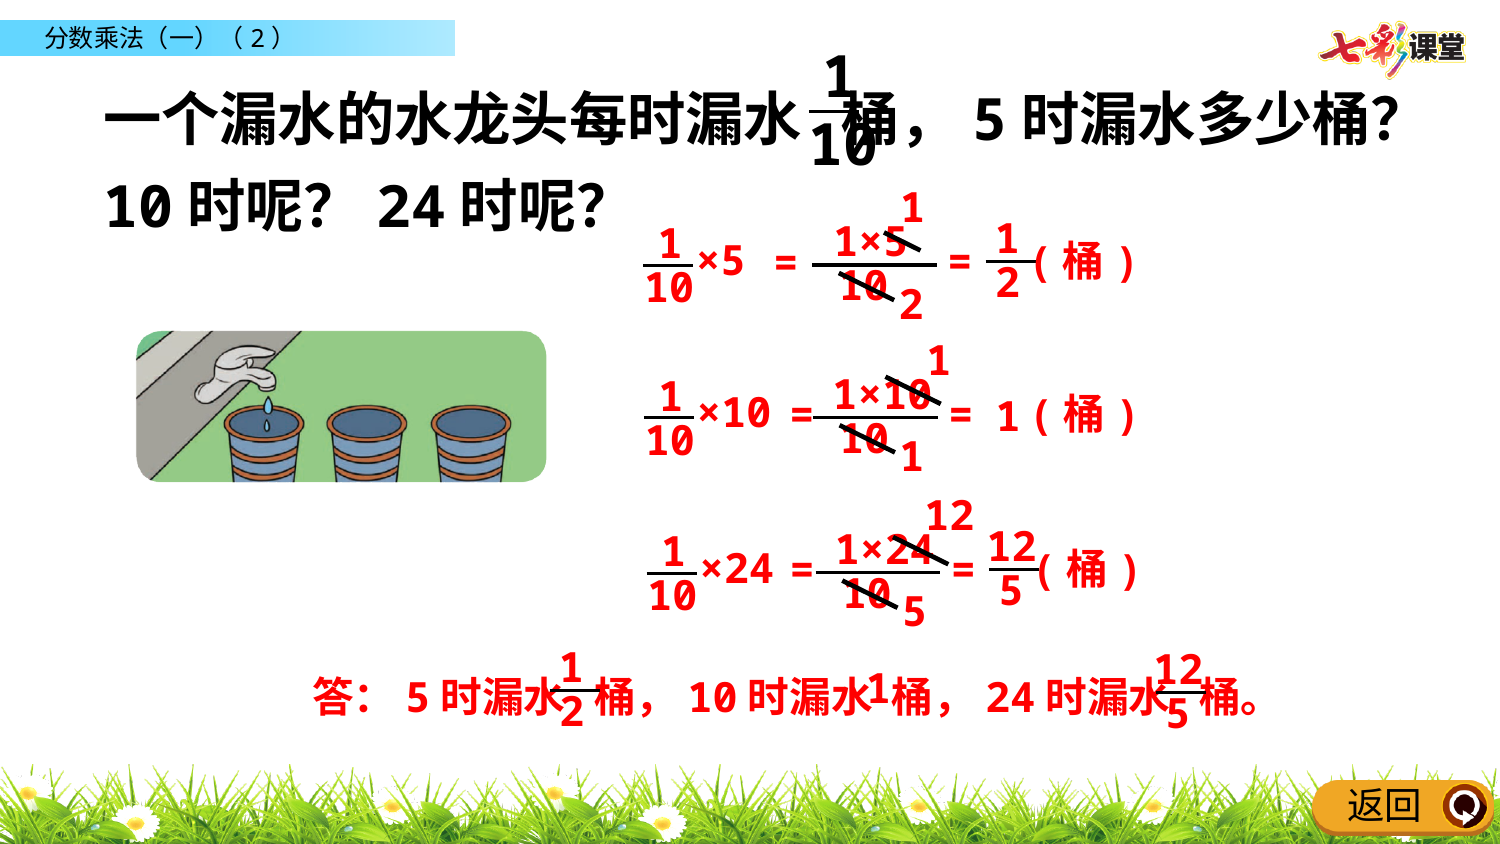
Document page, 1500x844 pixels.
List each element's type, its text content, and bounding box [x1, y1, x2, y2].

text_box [632, 173, 1142, 325]
picture [1316, 20, 1468, 80]
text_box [798, 31, 889, 172]
picture [135, 329, 547, 484]
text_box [633, 325, 1142, 482]
text_box 一个漏水的水龙头每时漏水 桶，5时漏水多少桶？10时呢？24时呢？ [894, 57, 1421, 247]
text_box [296, 633, 1481, 745]
picture [0, 764, 1500, 844]
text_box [636, 481, 1145, 631]
text_box 一个漏水的水龙头每时漏水 桶，5时漏水多少桶？10时呢？24时呢？ [88, 57, 793, 247]
